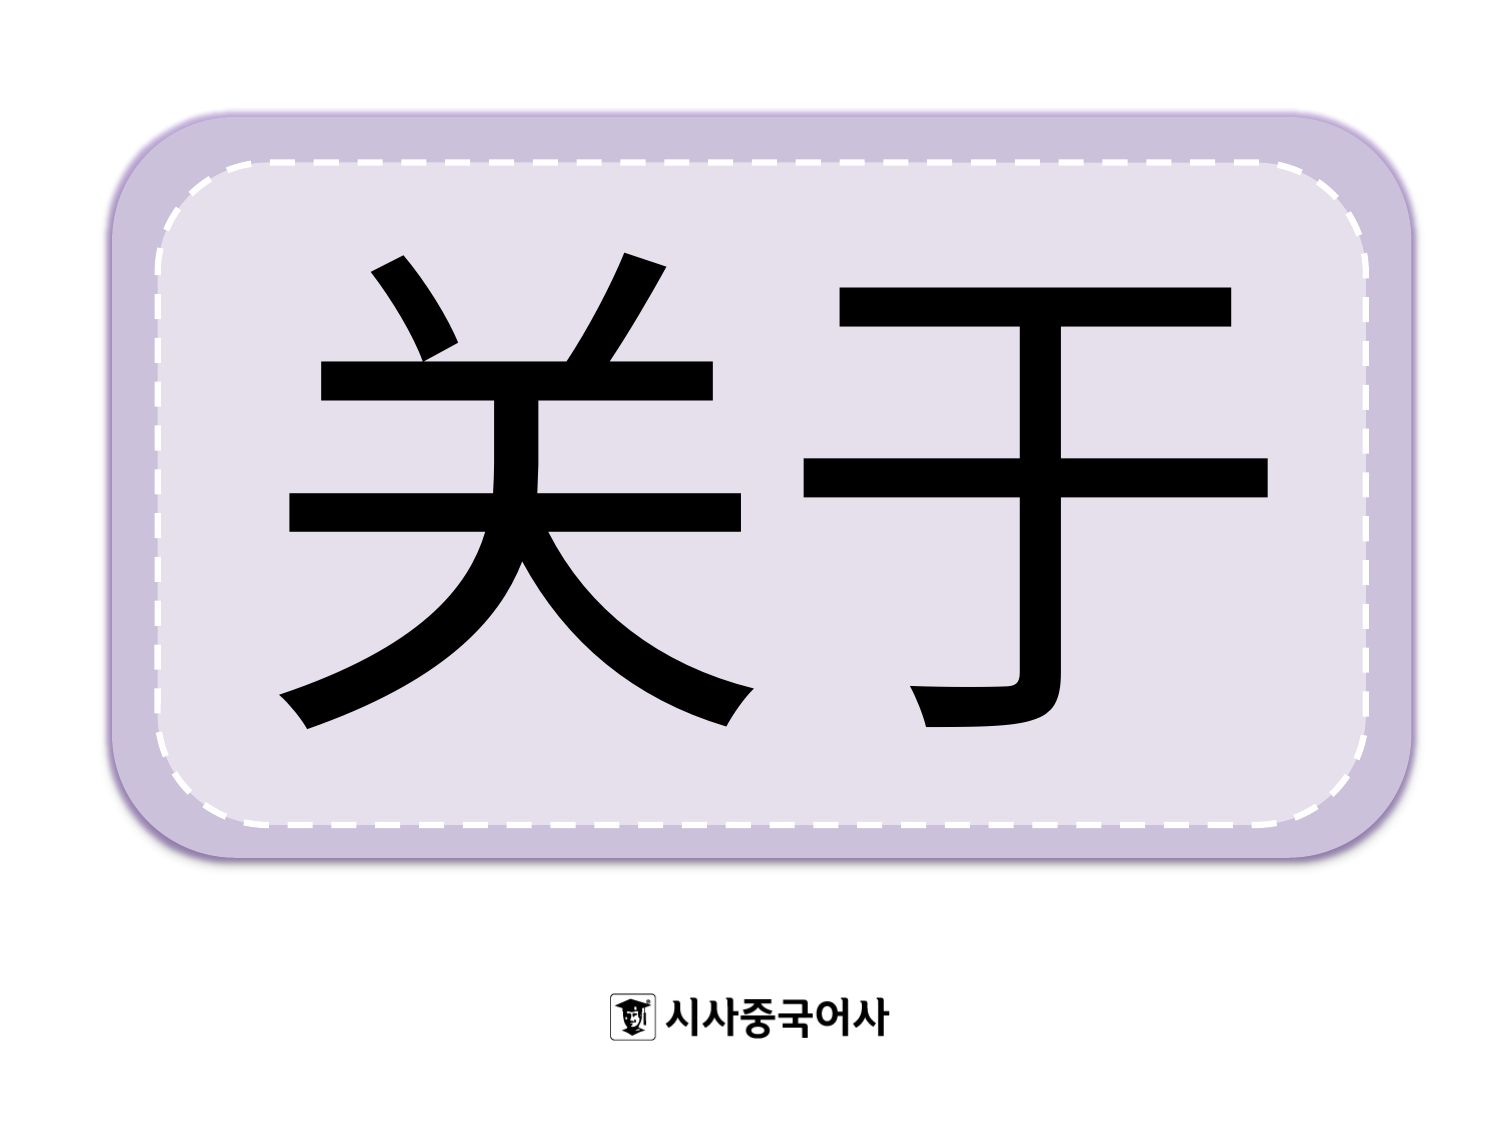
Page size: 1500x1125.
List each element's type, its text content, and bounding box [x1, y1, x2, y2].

picture [602, 987, 898, 1047]
text_box 关于 [171, 149, 1380, 812]
text_box [162, 160, 1371, 824]
